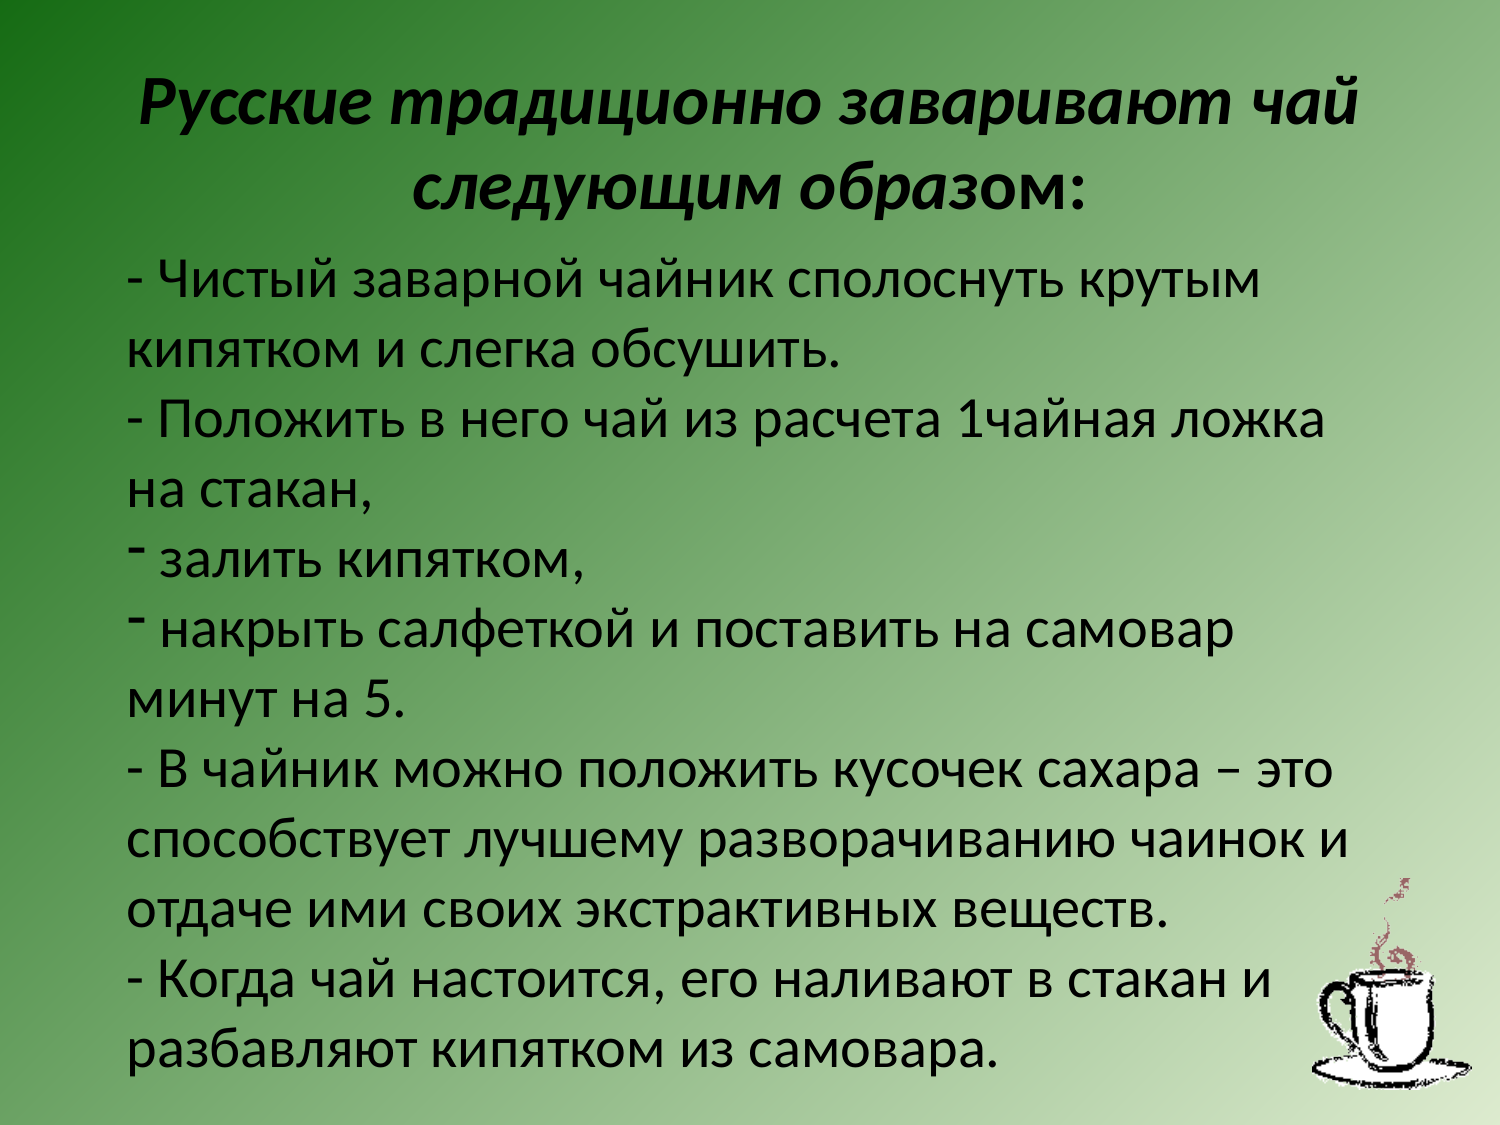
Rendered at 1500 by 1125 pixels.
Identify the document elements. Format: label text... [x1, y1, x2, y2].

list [1312, 878, 1473, 1091]
title Русские традиционно заваривают чай следующим образом: [75, 45, 1425, 233]
text_box - Чистый заварной чайник сполоснуть крутым кипятком и слегка обсушить. - Положить в него чай из расчета 1чайная ложка на стакан, залить кипятком, накрыть салфеткой и поставить на самовар минут на 5. - В чайник можно положить кусочек сахара – это способствует лучшему разворачиванию чаинок и отдаче ими своих экстрактивных веществ. - Когда чай настоится, его наливают в стакан и разбавляют кипятком из самовара. [112, 231, 1402, 1087]
